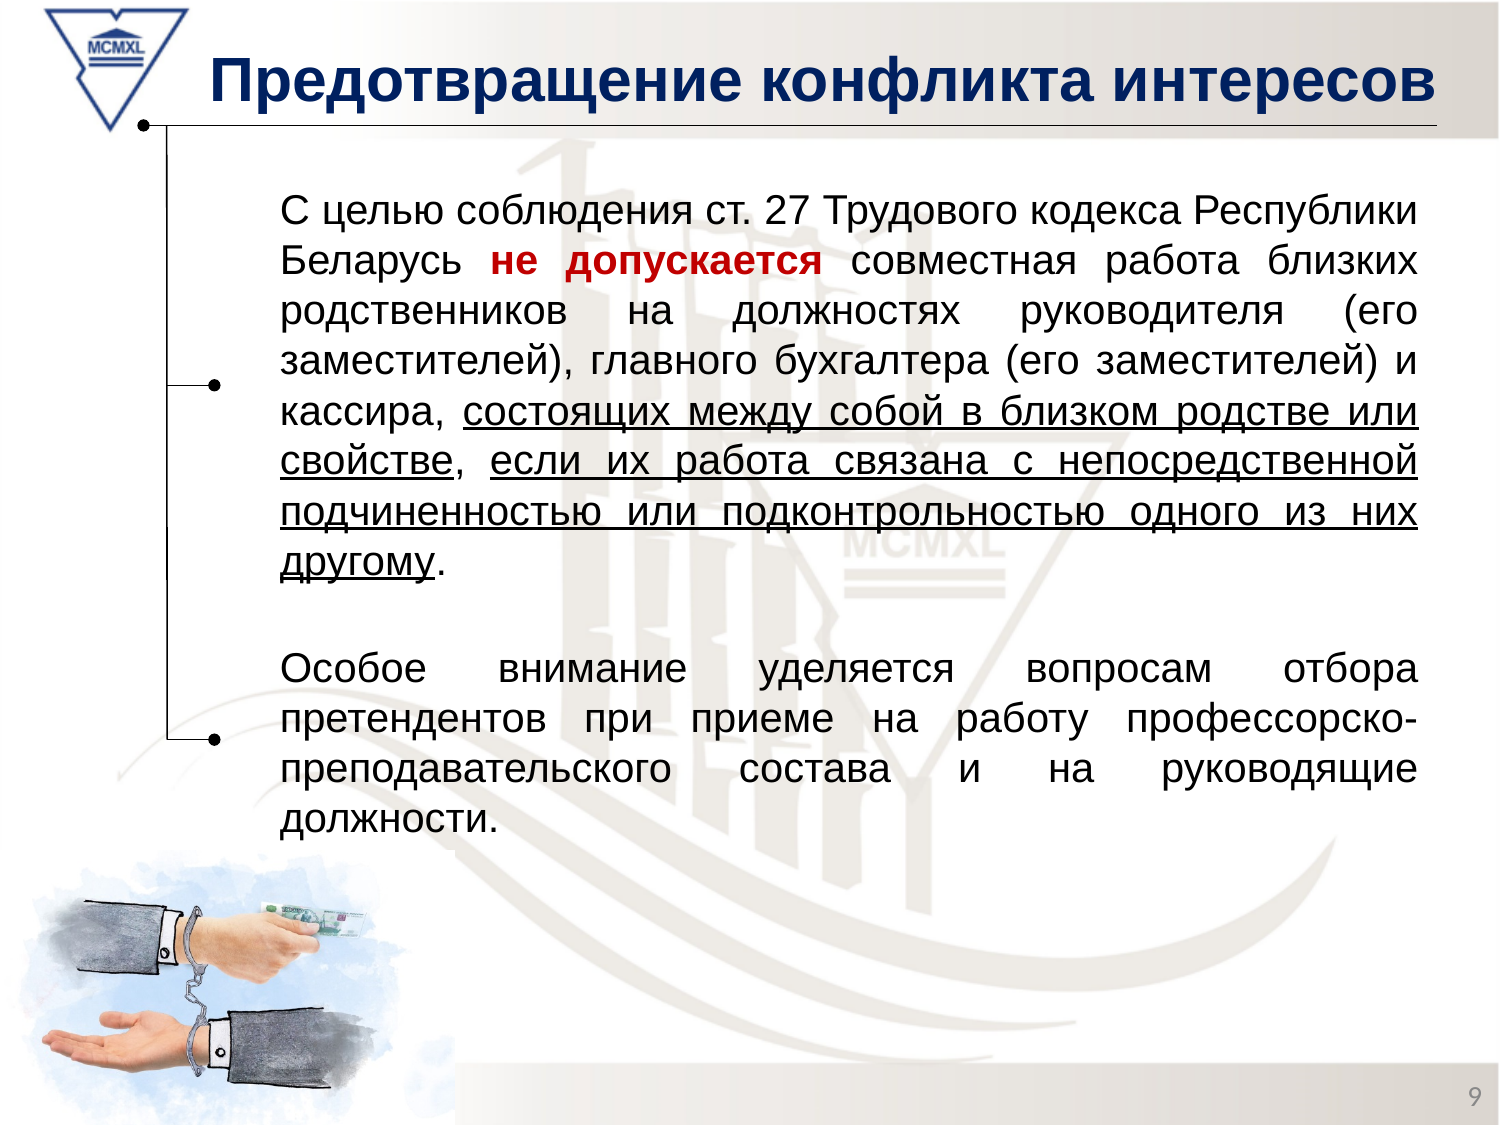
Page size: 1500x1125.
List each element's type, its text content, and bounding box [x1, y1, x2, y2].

picture [0, 1, 1500, 1125]
slide_number 9 [1146, 1065, 1497, 1125]
title Предотвращение конфликта интересов [111, 0, 1454, 154]
text_box С целью соблюдения ст. 27 Трудового кодекса Республики Беларусь не допускается совместная работа близких родственников на должностях руководителя (его заместителей), главного бухгалтера (его заместителей) и кассира, состоящих между собой в близком родстве или свойстве, если их работа связана с непосредственной подчиненностью или подконтрольностью одного из них другому. [265, 175, 1434, 591]
text_box Особое внимание уделяется вопросам отбора претендентов при приеме на работу профессорско-преподавательского состава и на руководящие должности. [265, 633, 1434, 894]
